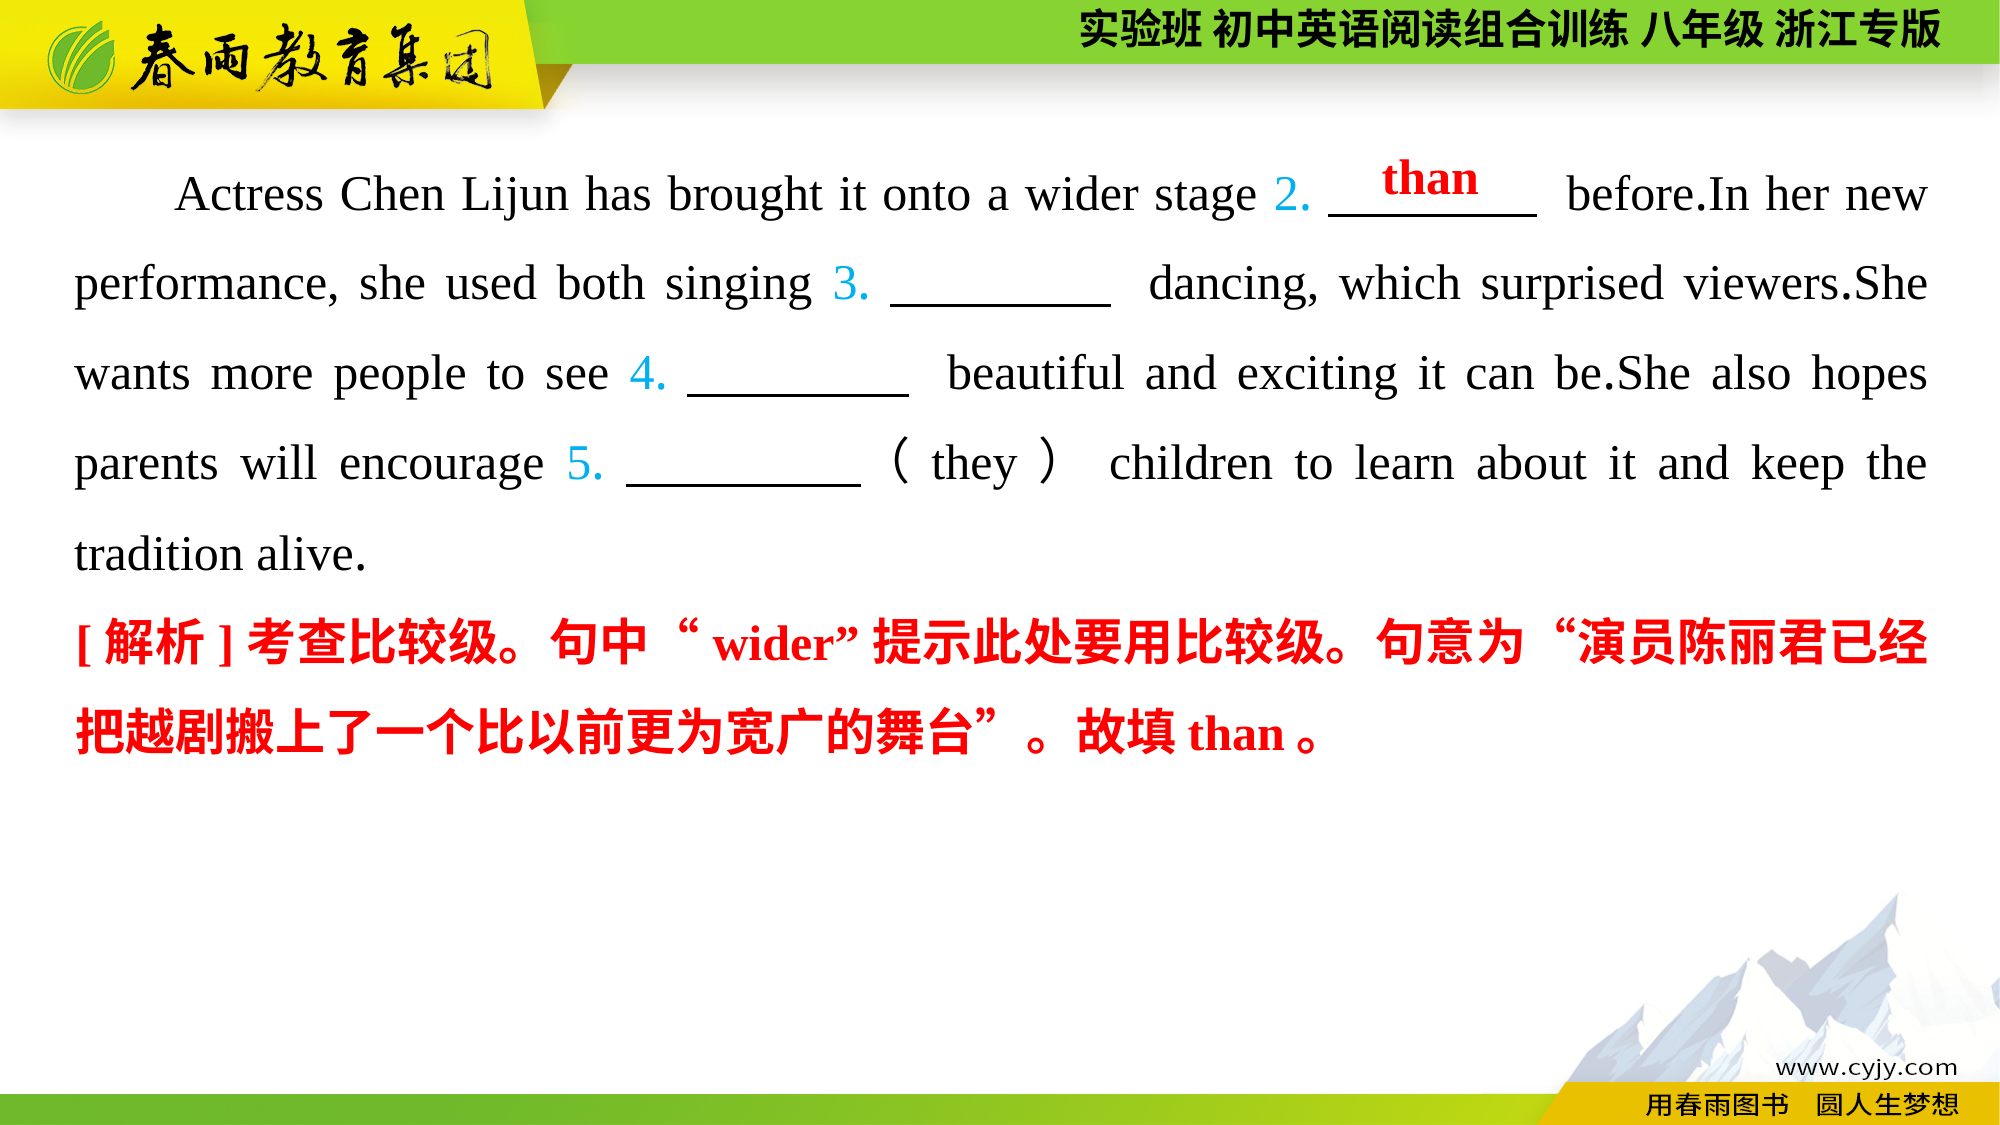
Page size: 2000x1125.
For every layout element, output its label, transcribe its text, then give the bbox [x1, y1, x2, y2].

list Actress Chen Lijun has brought it onto a wider stage 2. before.In her new performance, she used both singing 3. dancing, which surprised viewers.She wants more people to see 4. beautiful and exciting it can be.She also hopes parents will encourage 5. （they）children to learn about it and keep the tradition alive. [59, 122, 1944, 581]
text_box [解析]考查比较级。句中“wider”提示此处要用比较级。句意为“演员陈丽君已经把越剧搬上了一个比以前更为宽广的舞台”。故填than。 [60, 573, 1945, 769]
text_box than [1366, 137, 1494, 212]
picture [0, 0, 2000, 1125]
